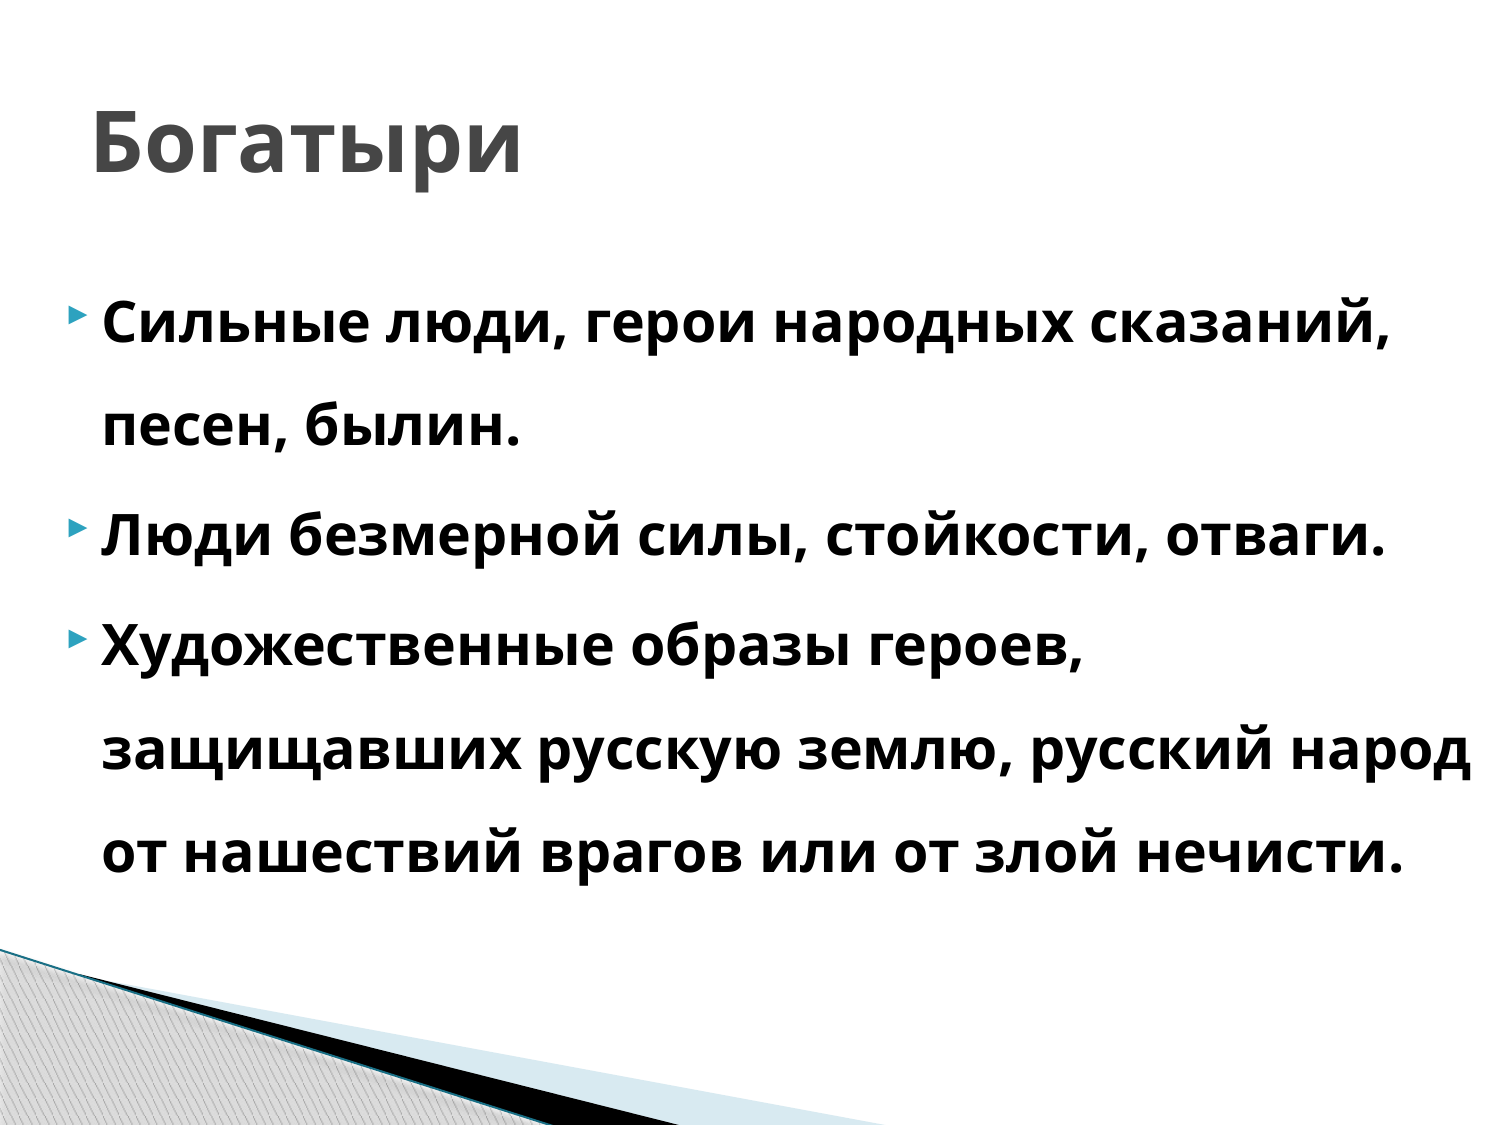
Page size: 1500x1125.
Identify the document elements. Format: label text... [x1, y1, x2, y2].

list Сильные люди, герои народных сказаний, песен, былин. Люди безмерной силы, стойкости, отваги. Художественные образы героев, защищавших русскую землю, русский народ от нашествий врагов или от злой нечисти. [35, 243, 1500, 986]
title Богатыри [75, 45, 1425, 233]
